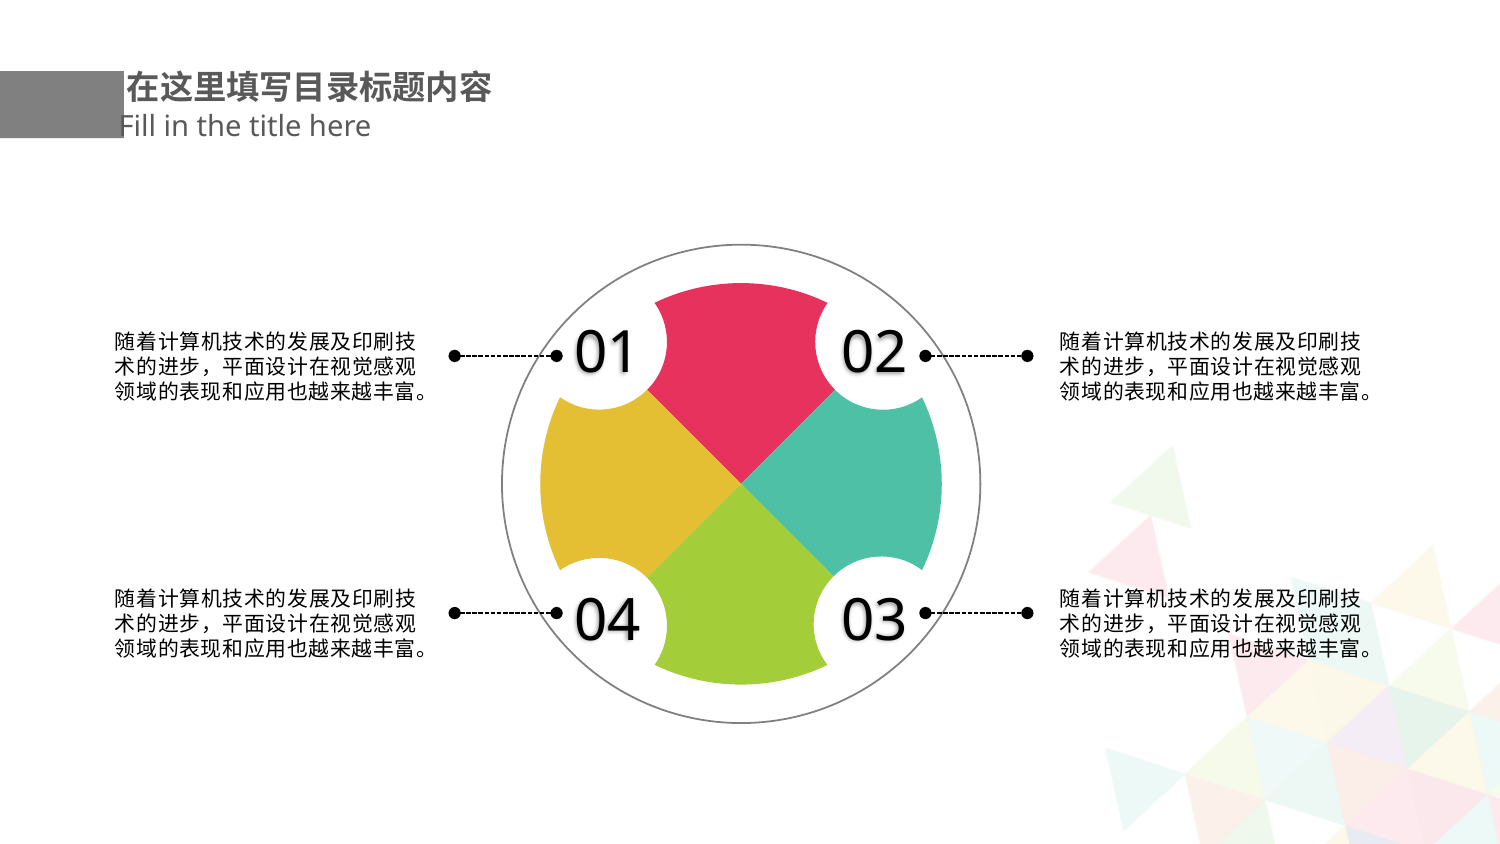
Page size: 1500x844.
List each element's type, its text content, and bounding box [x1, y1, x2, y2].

text_box 随着计算机技术的发展及印刷技术的进步，平面设计在视觉感观领域的表现和应用也越来越丰富。 [1045, 578, 1376, 669]
text_box 随着计算机技术的发展及印刷技术的进步，平面设计在视觉感观领域的表现和应用也越来越丰富。 [100, 321, 431, 412]
text_box [501, 435, 506, 533]
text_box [512, 255, 970, 713]
text_box 随着计算机技术的发展及印刷技术的进步，平面设计在视觉感观领域的表现和应用也越来越丰富。 [1045, 321, 1376, 412]
picture [0, 0, 1500, 844]
text_box [975, 429, 982, 539]
text_box 在这里填写目录标题内容 [112, 59, 538, 114]
text_box [668, 243, 814, 255]
text_box 随着计算机技术的发展及印刷技术的进步，平面设计在视觉感观领域的表现和应用也越来越丰富。 [100, 578, 431, 669]
text_box Fill in the title here [103, 99, 387, 150]
text_box [0, 70, 112, 139]
